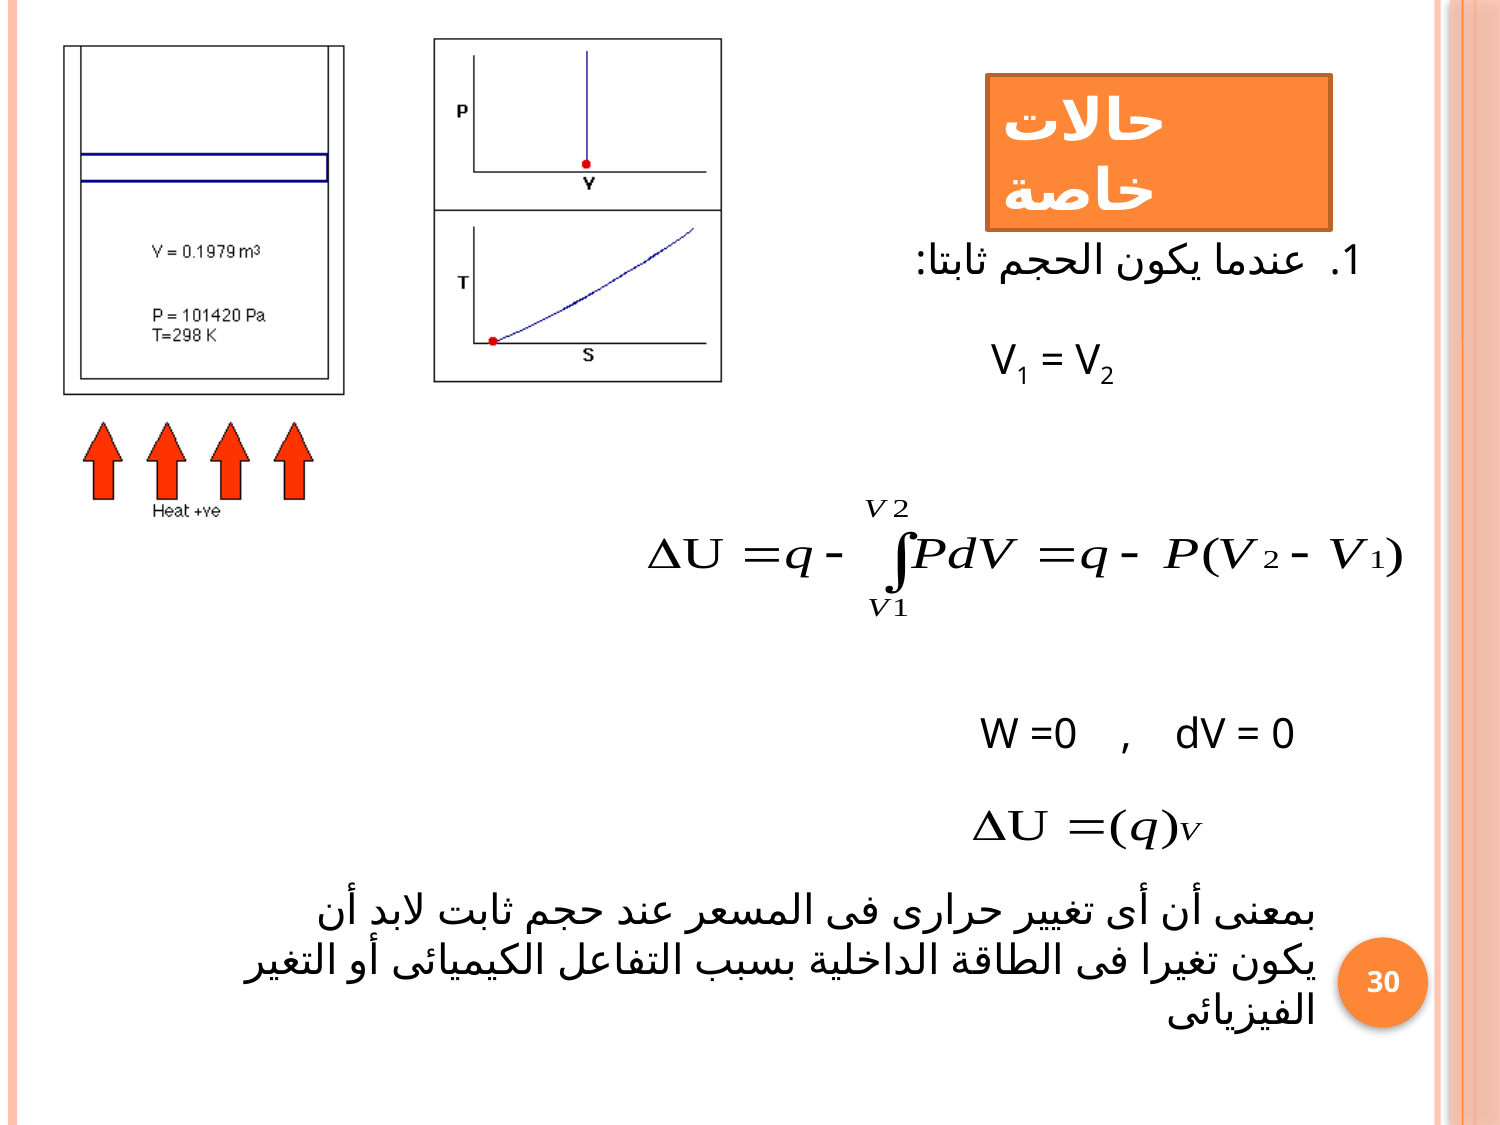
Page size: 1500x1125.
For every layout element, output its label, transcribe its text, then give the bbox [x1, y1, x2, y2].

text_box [961, 799, 1217, 860]
picture [61, 36, 726, 527]
text_box W =0 , dV = 0 [852, 699, 1310, 765]
text_box حالات خاصة [985, 73, 1333, 224]
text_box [636, 486, 1414, 628]
slide_number 30 [1333, 940, 1434, 1027]
text_box عندما يكون الحجم ثابتا: V1 = V2 [837, 224, 1379, 397]
text_box بمعنى أن أى تغيير حرارى فى المسعر عند حجم ثابت لابد أن يكون تغيرا فى الطاقة الداخلية بسبب التفاعل الكيميائى أو التغير الفيزيائى [212, 875, 1332, 1040]
